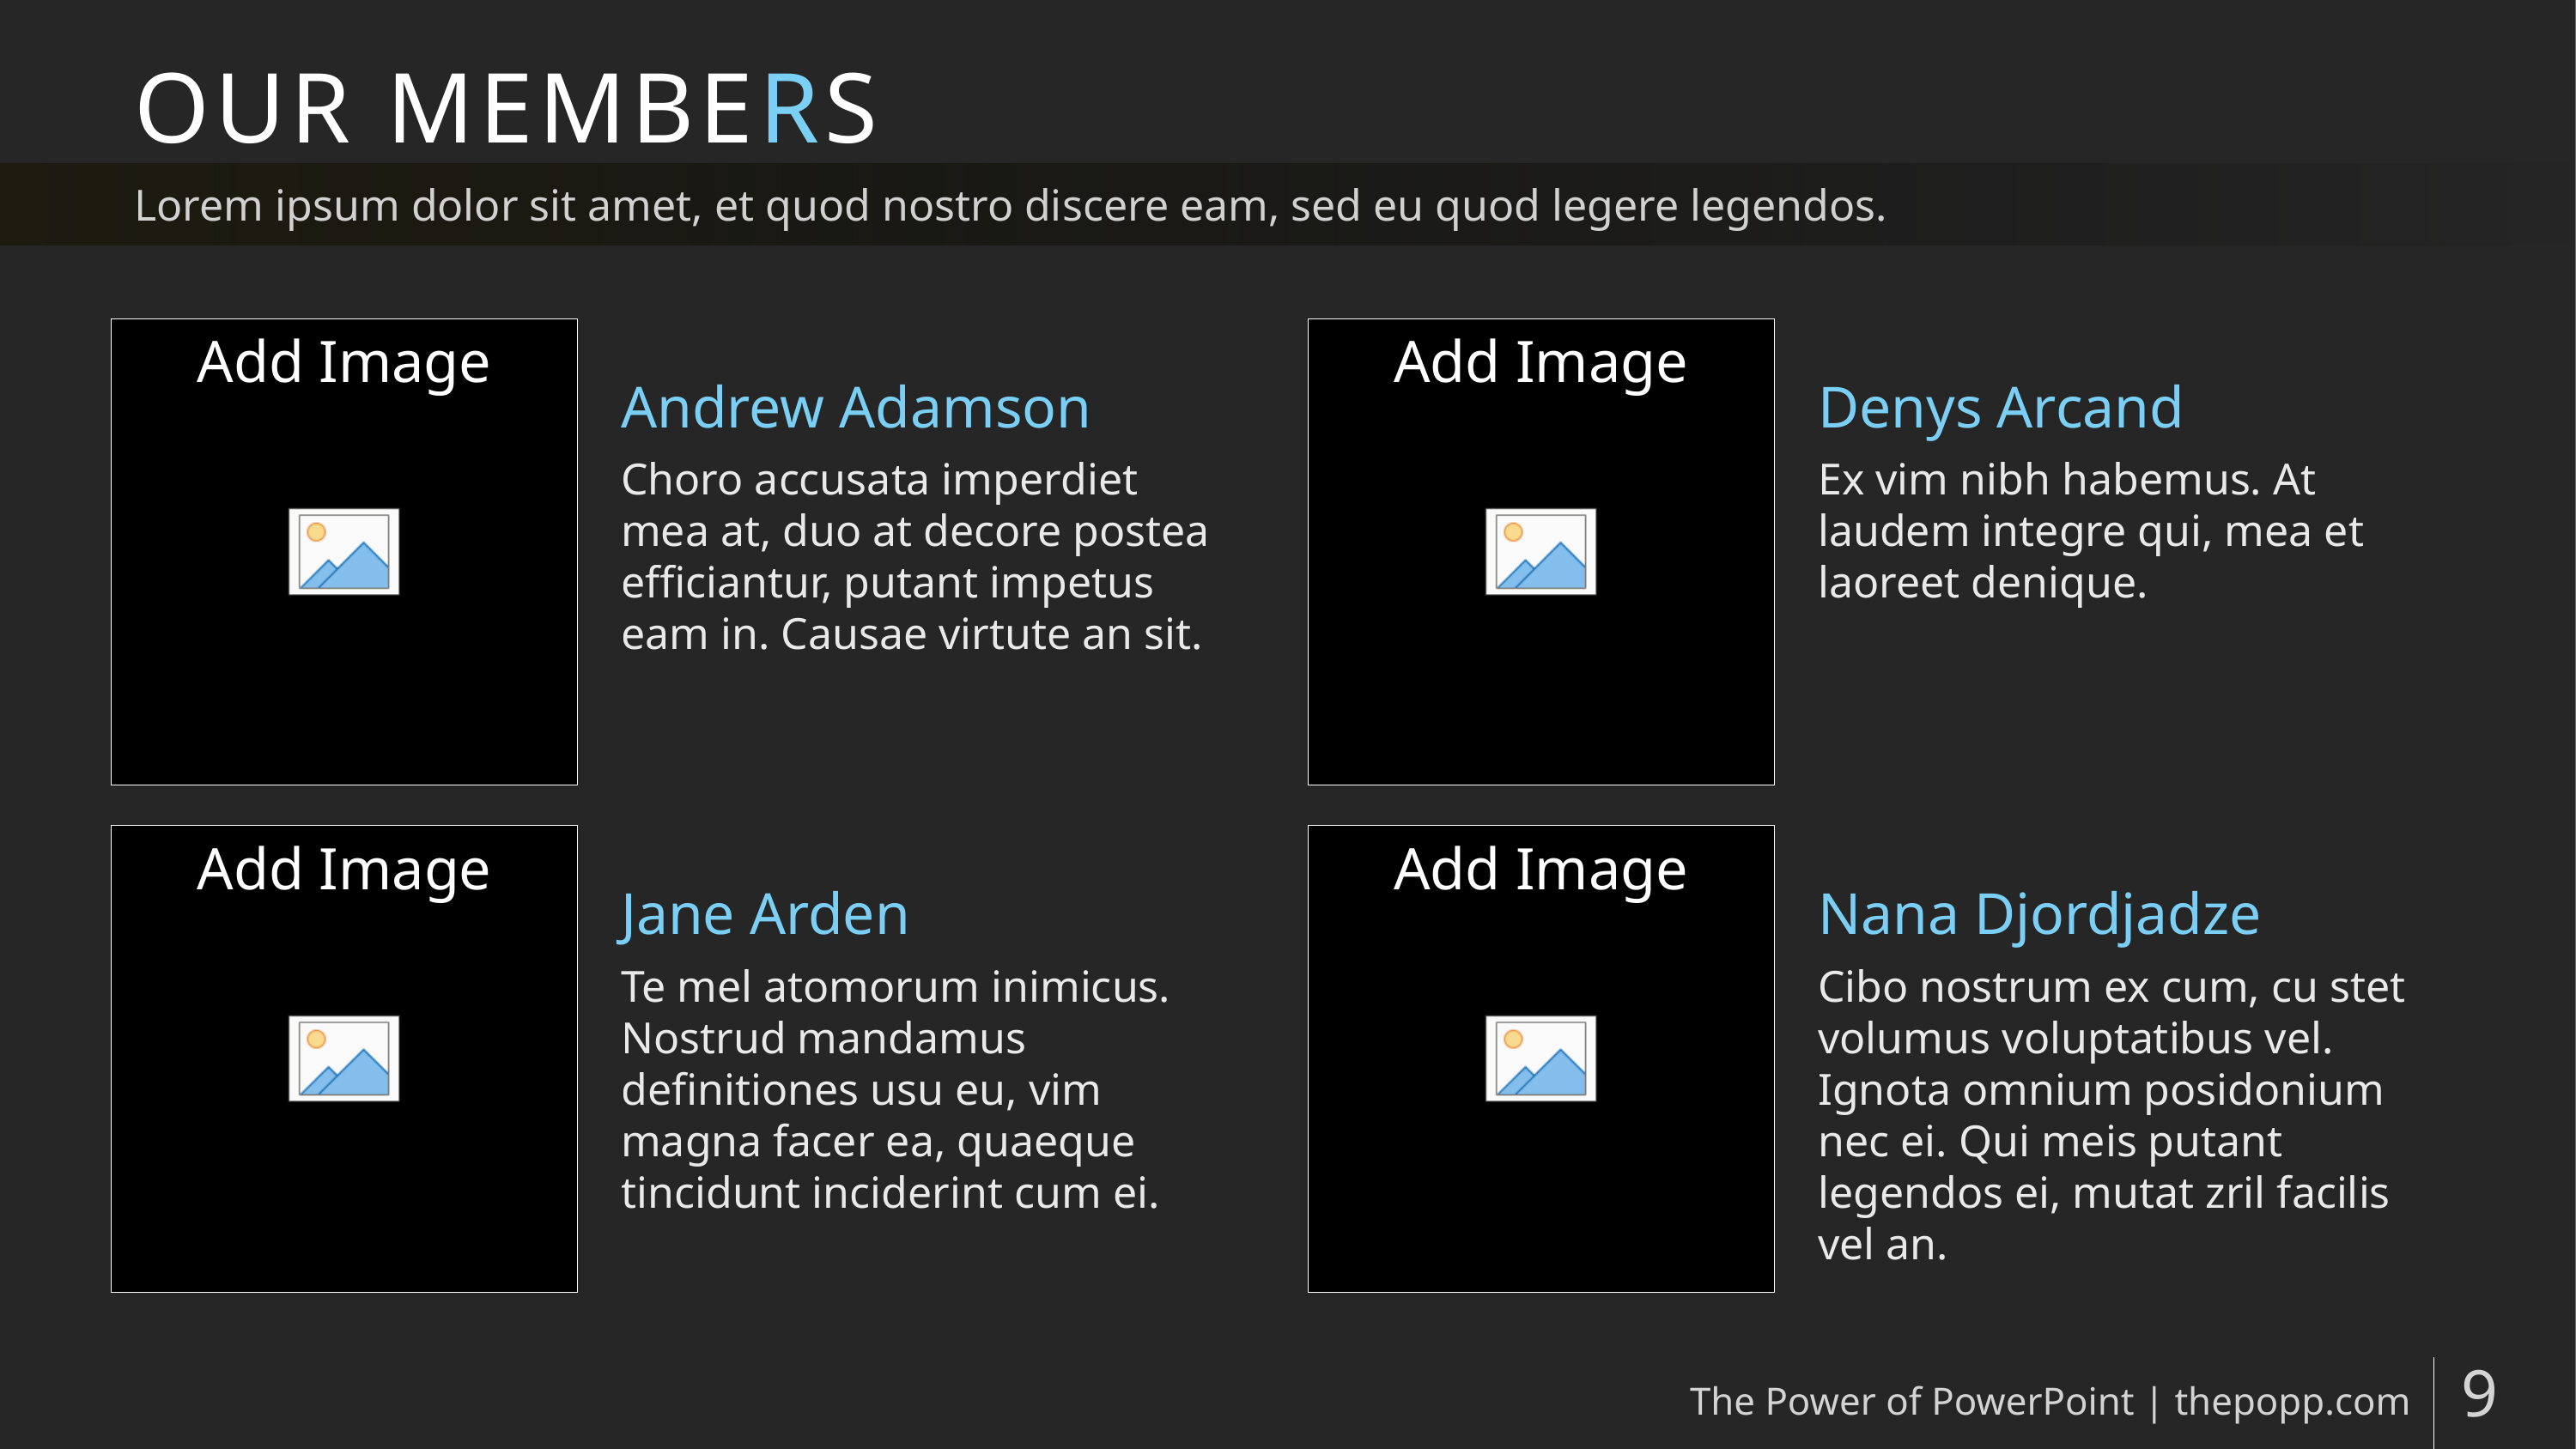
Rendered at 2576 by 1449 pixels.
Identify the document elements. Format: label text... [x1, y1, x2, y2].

title OUR MEMBERS [111, 0, 2430, 174]
slide_number 9 [2438, 1357, 2576, 1434]
picture [111, 318, 579, 785]
list Cibo nostrum ex cum, cu stet volumus voluptatibus vel. Ignota omnium posidonium nec ei. Qui meis putant legendos ei, mutat zril facilis vel an. [1795, 947, 2455, 1272]
picture [1308, 825, 1776, 1293]
footer The Power of PowerPoint | thepopp.com [922, 1356, 2434, 1434]
list Jane Arden [598, 866, 1258, 947]
list Te mel atomorum inimicus. Nostrud mandamus definitiones usu eu, vim magna facer ea, quaeque tincidunt inciderint cum ei. [598, 947, 1258, 1272]
picture [1308, 318, 1776, 785]
list Denys Arcand [1795, 359, 2455, 440]
list Nana Djordjadze [1795, 866, 2455, 947]
list Andrew Adamson [598, 359, 1258, 440]
picture [111, 825, 579, 1293]
list Ex vim nibh habemus. At laudem integre qui, mea et laoreet denique. [1795, 440, 2455, 765]
list Lorem ipsum dolor sit amet, et quod nostro discere eam, sed eu quod legere legendos. [111, 167, 2404, 248]
list Choro accusata imperdiet mea at, duo at decore postea efficiantur, putant impetus eam in. Causae virtute an sit. [598, 440, 1258, 765]
